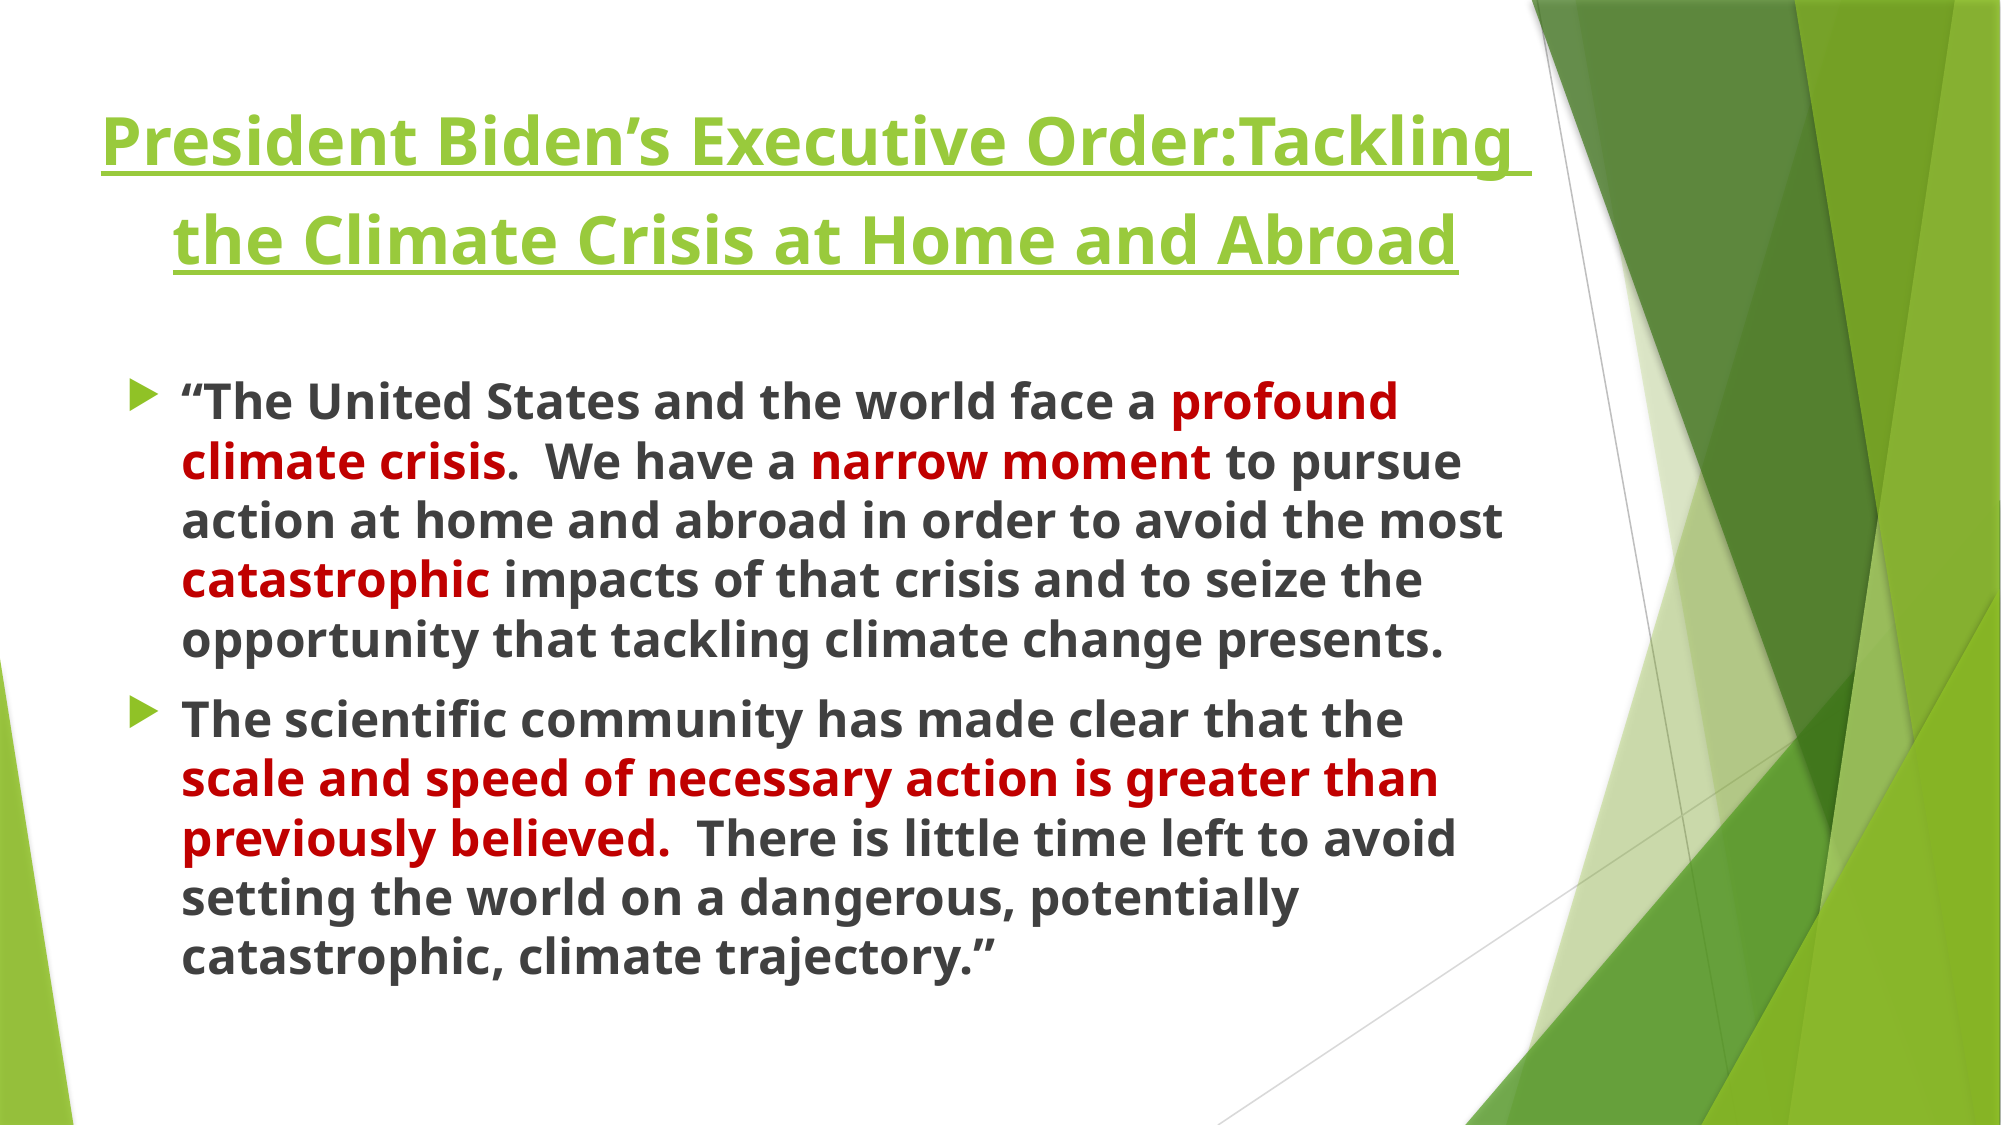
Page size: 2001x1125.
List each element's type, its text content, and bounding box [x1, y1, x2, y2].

title President Biden’s Executive Order: Tackling the Climate Crisis at Home and Abroad [0, 91, 1694, 309]
list “The United States and the world face a profound climate crisis. We have a narrow moment to pursue action at home and abroad in order to avoid the most catastrophic impacts of that crisis and to seize the opportunity that tackling climate change presents. The scientific community has made clear that the scale and speed of necessary action is greater than previously believed. There is little time left to avoid setting the world on a dangerous, potentially catastrophic, climate trajectory.” [111, 362, 1522, 1000]
